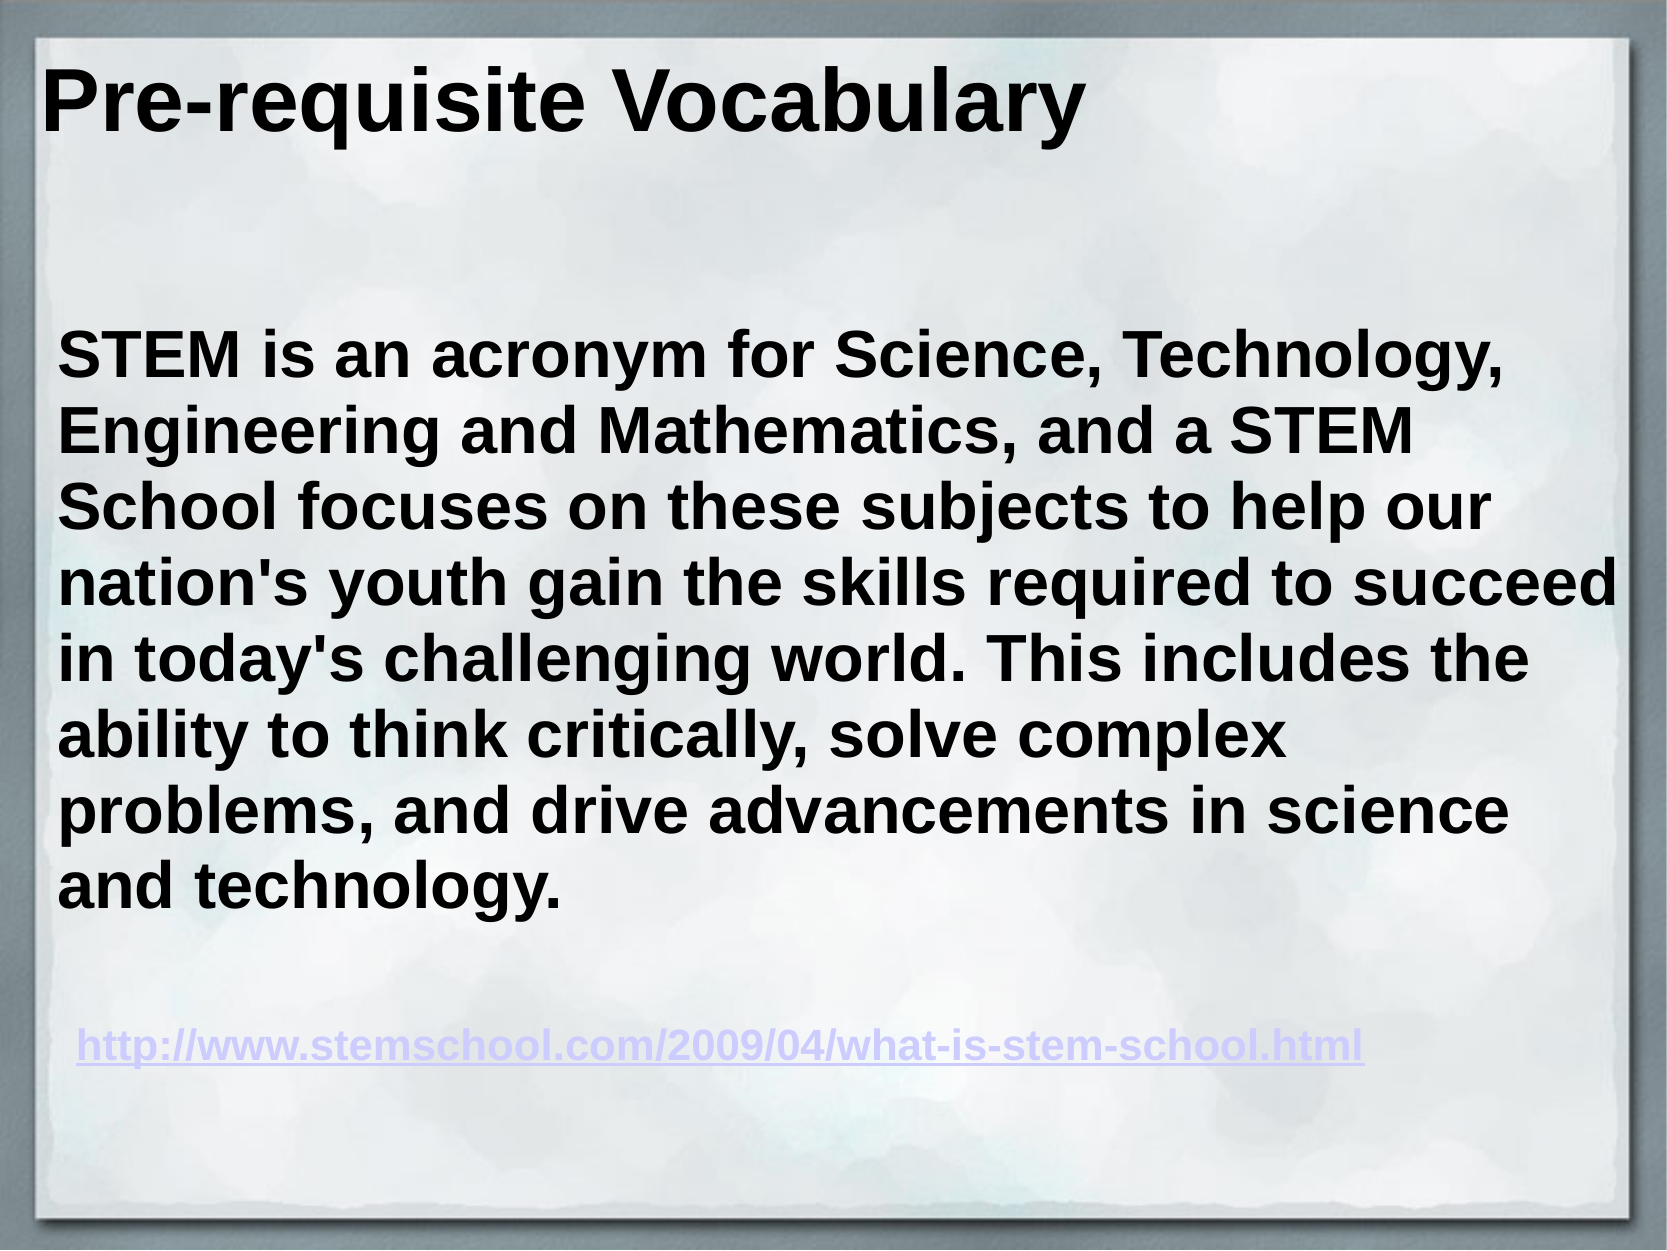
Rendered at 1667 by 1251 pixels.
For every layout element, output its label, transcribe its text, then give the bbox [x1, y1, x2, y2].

title Pre-requisite Vocabulary [40, 50, 1626, 200]
picture [0, 0, 1667, 1250]
list STEM is an acronym for Science, Technology, Engineering and Mathematics, and a STEM School focuses on these subjects to help our nation's youth gain the skills required to succeed in today's challenging world. This includes the ability to think critically, solve complex problems, and drive advancements in science and technology. http://www.stemschool.com/2009/04/what-is-stem-school.html [57, 316, 1626, 1200]
